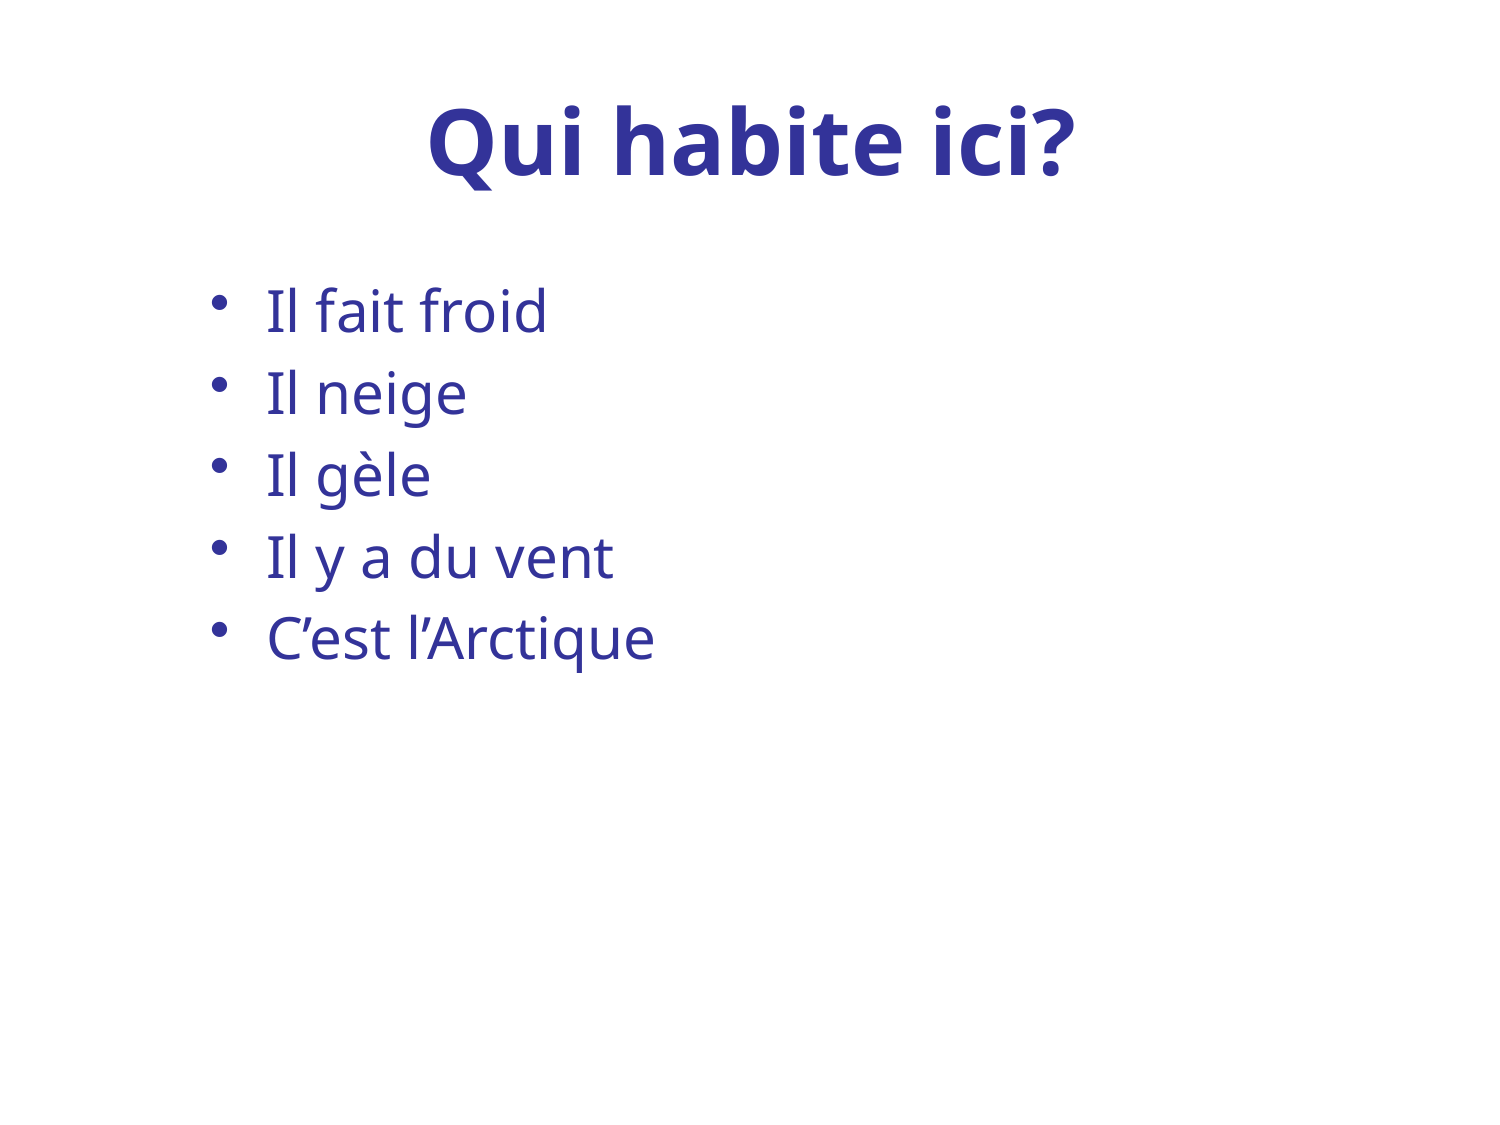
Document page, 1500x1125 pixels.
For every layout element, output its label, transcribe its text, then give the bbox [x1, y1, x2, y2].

list Il fait froid Il neige Il gèle Il y a du vent C’est l’Arctique [194, 266, 858, 1010]
title Qui habite ici? [76, 44, 1426, 233]
